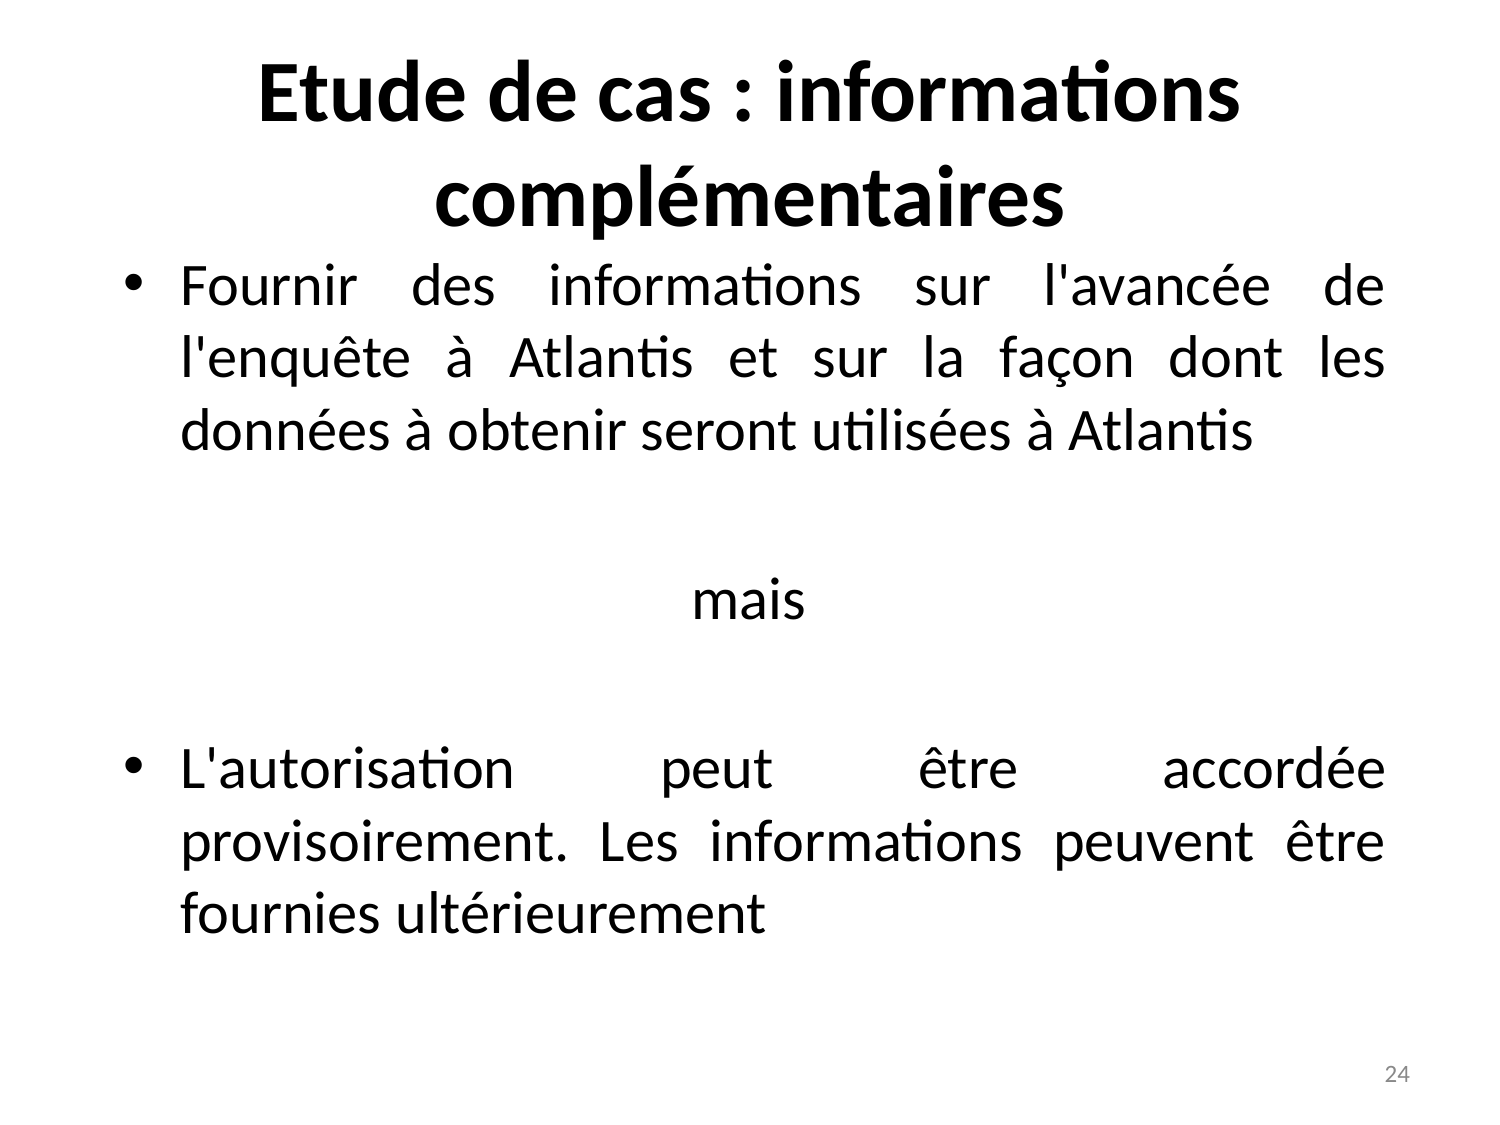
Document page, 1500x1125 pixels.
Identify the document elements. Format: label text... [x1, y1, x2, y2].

text_box Fournir des informations sur l'avancée de l'enquête à Atlantis et sur la façon dont les données à obtenir seront utilisées à Atlantis mais L'autorisation peut être accordée provisoirement. Les informations peuvent être fournies ultérieurement [109, 237, 1402, 1073]
slide_number 24 [1074, 1042, 1425, 1103]
title Etude de cas : informations complémentaires [75, 45, 1425, 233]
